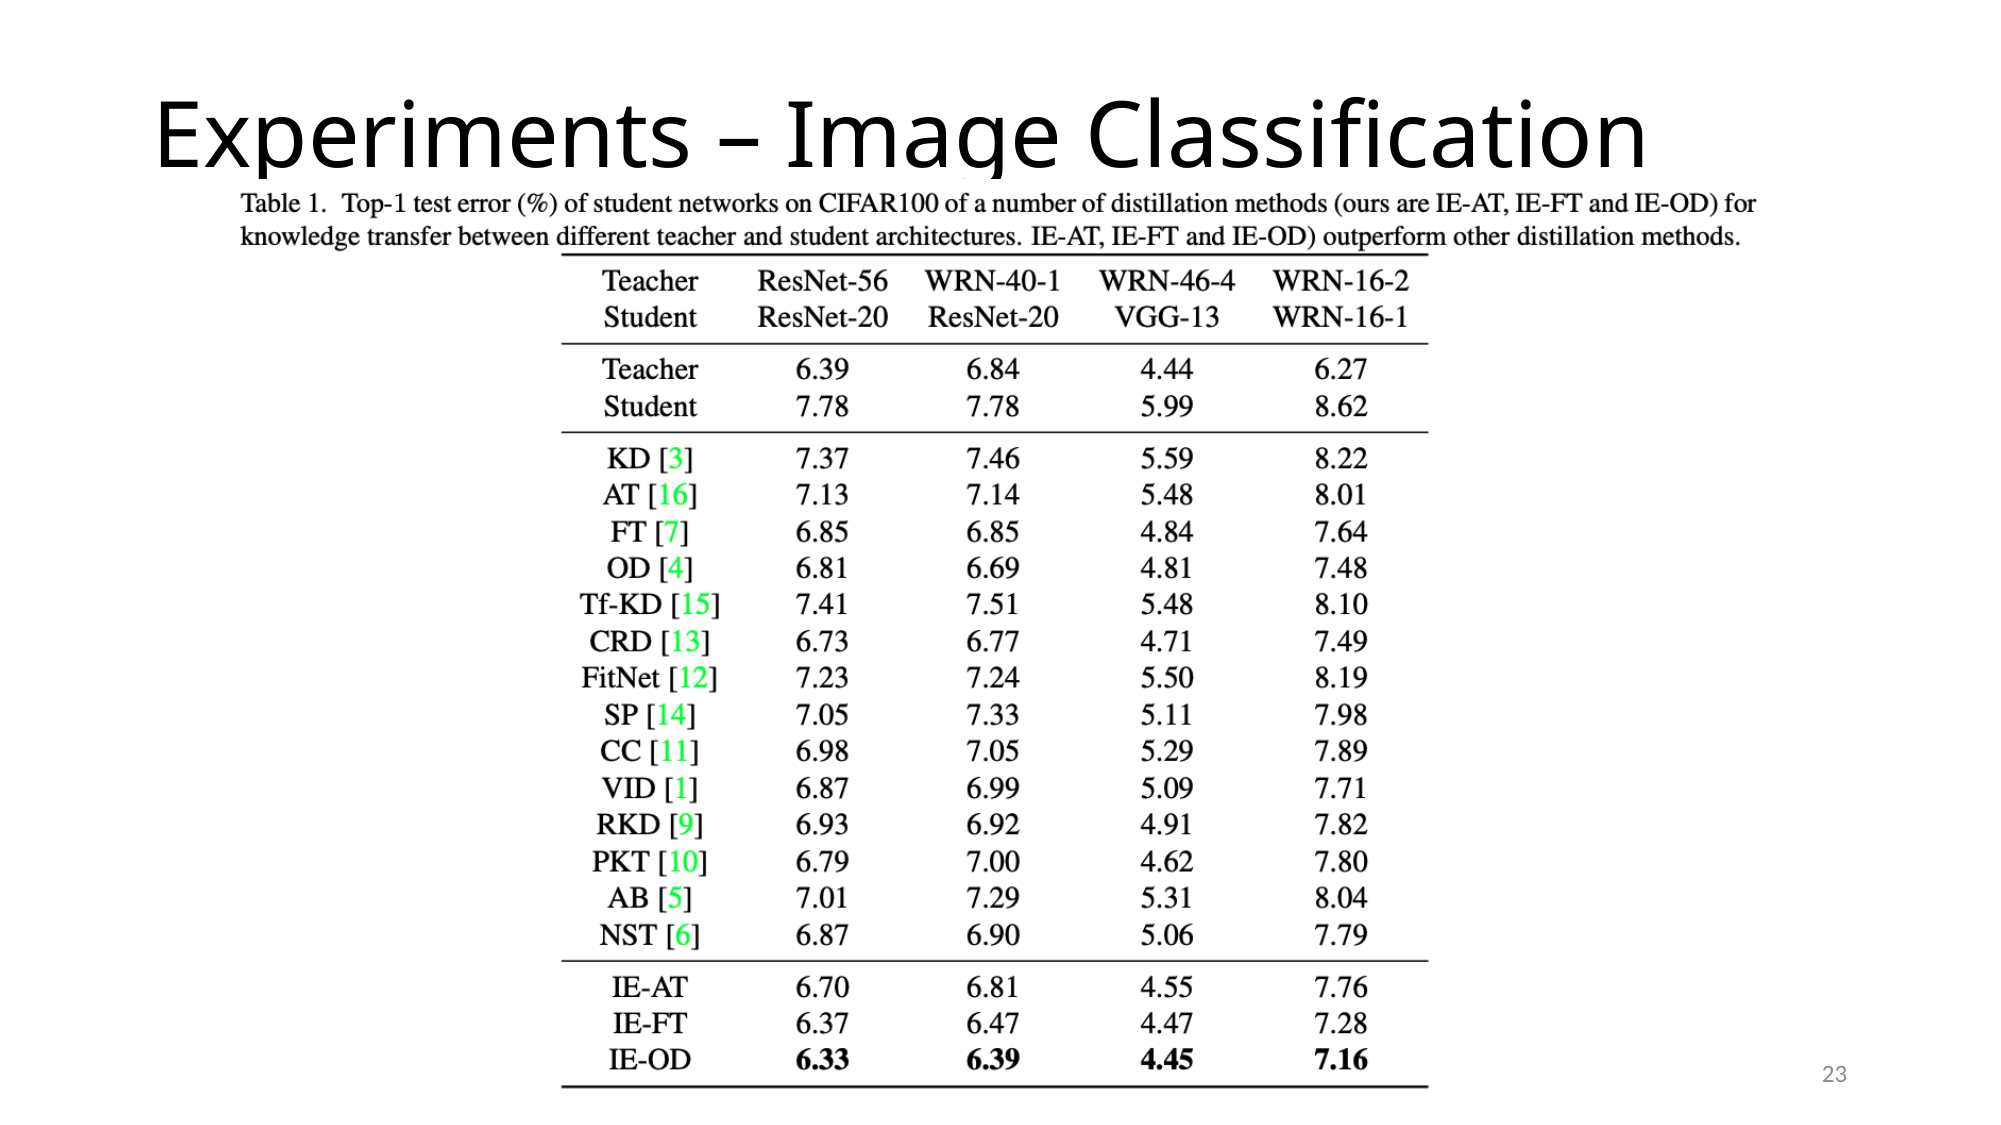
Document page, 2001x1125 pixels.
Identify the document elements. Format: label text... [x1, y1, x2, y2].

slide_number 23 [1412, 1042, 1863, 1103]
title Experiments – Image Classification [137, 28, 1863, 247]
picture [229, 179, 1771, 1096]
